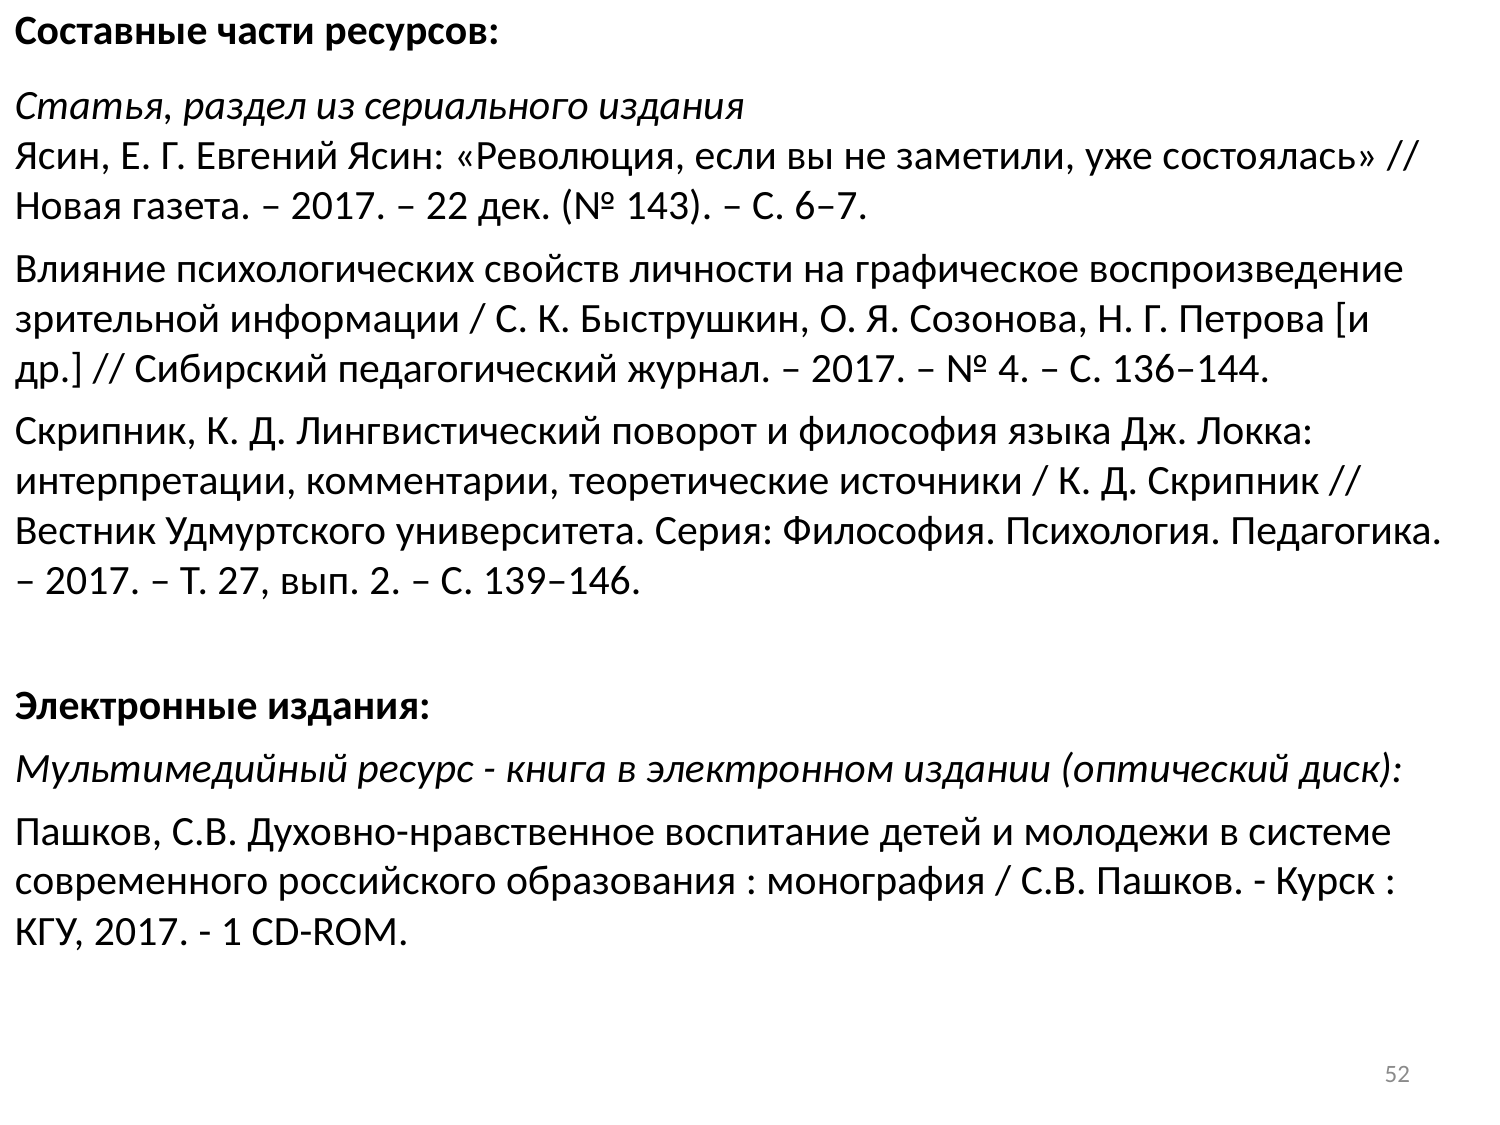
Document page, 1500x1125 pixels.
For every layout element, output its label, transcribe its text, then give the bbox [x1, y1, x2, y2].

text_box Составные части ресурсов: Статья, раздел из сериального издания Ясин, Е. Г. Евгений Ясин: «Революция, если вы не заметили, уже состоялась» // Новая газета. – 2017. – 22 дек. (№ 143). – С. 6–7. Влияние психологических свойств личности на графическое воспроизведение зрительной информации / С. К. Быструшкин, О. Я. Созонова, Н. Г. Петрова [и др.] // Сибирский педагогический журнал. – 2017. – № 4. – С. 136–144. Скрипник, К. Д. Лингвистический поворот и философия языка Дж. Локка: интерпретации, комментарии, теоретические источники / К. Д. Скрипник // Вестник Удмуртского университета. Серия: Философия. Психология. Педагогика. – 2017. – Т. 27, вып. 2. – С. 139–146. Электронные издания: Мультимедийный ресурс - книга в электронном издании (оптический диск): Пашков, С.В. Духовно-нравственное воспитание детей и молодежи в системе современного российского образования : монография / С.В. Пашков. - Курск : КГУ, 2017. - 1 CD-ROM. [0, 0, 1483, 961]
slide_number 52 [1074, 1042, 1425, 1103]
